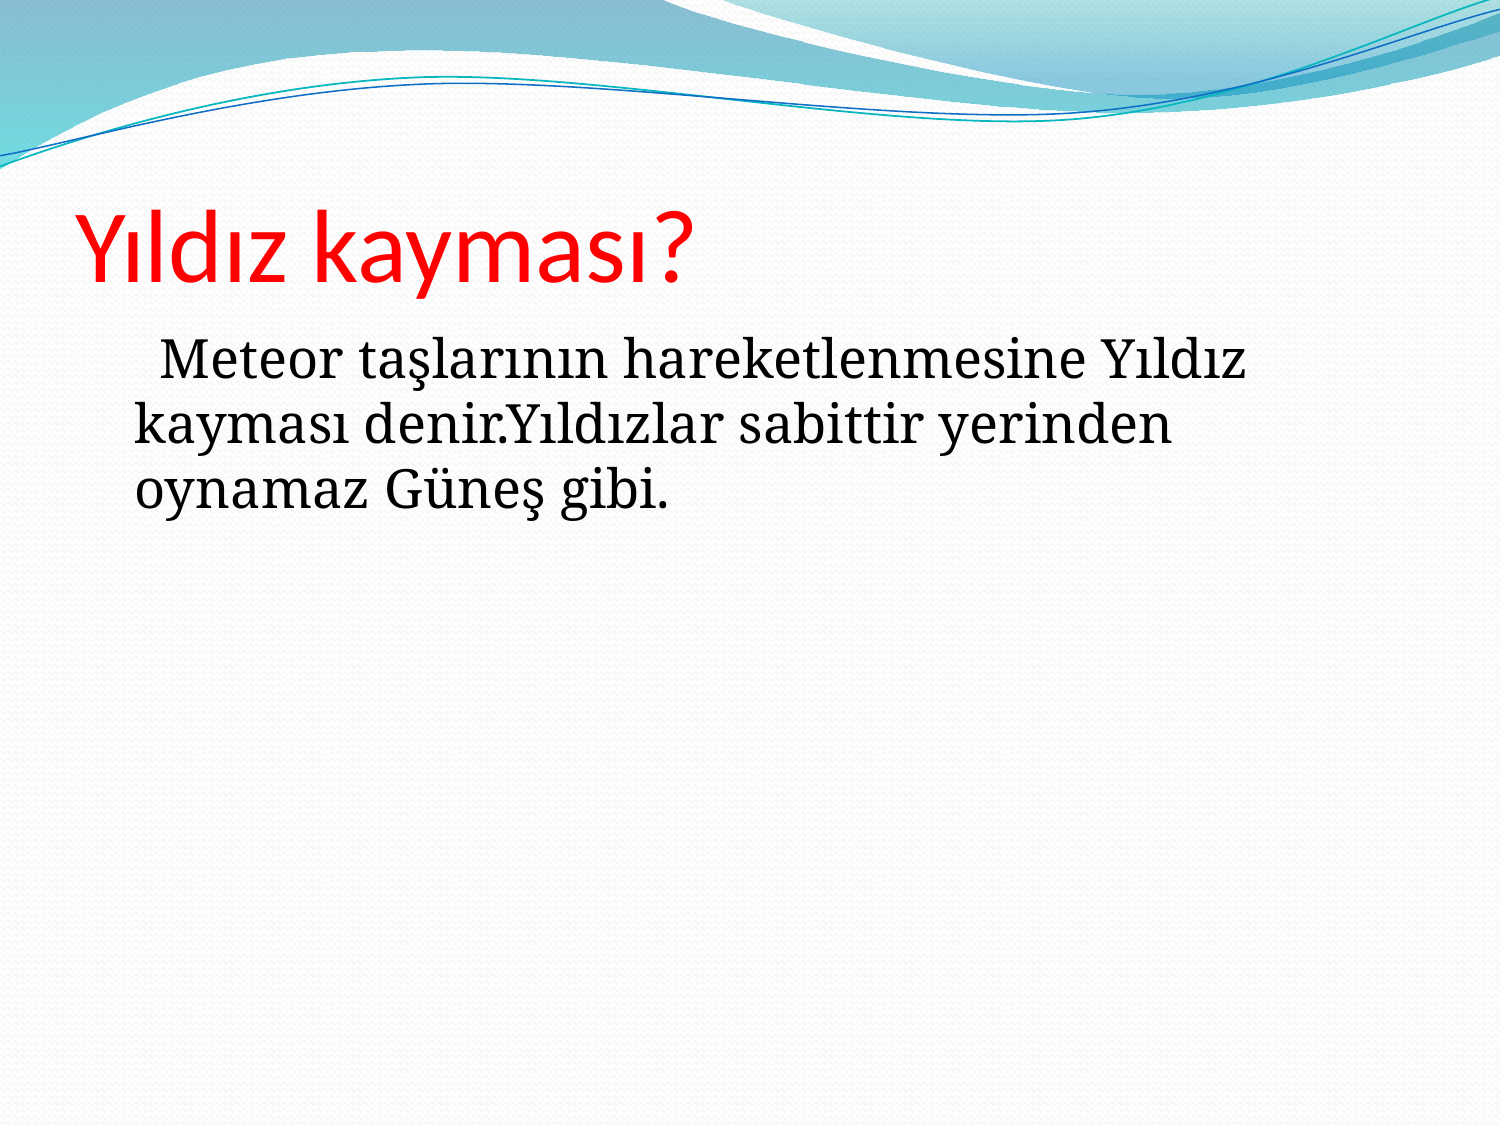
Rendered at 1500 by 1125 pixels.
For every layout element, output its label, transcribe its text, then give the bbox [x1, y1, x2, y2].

title Yıldız kayması? [75, 115, 1425, 303]
list Meteor taşlarının hareketlenmesine Yıldız kayması denir.Yıldızlar sabittir yerinden oynamaz Güneş gibi. [75, 317, 1425, 1038]
